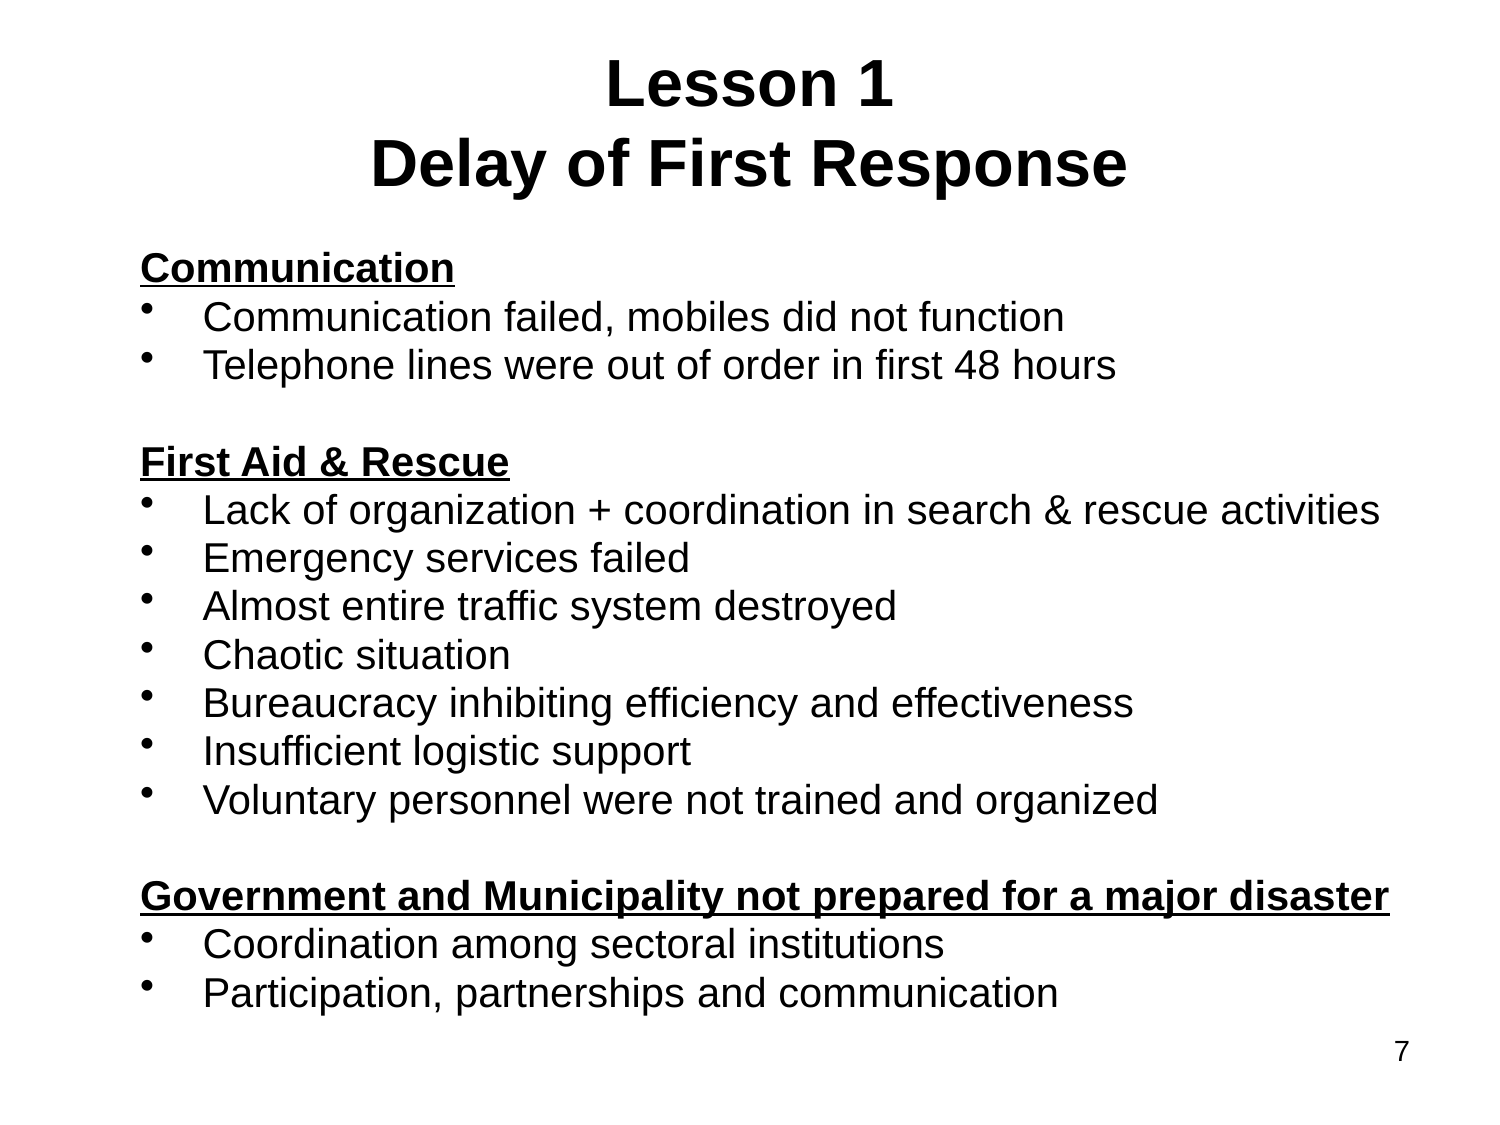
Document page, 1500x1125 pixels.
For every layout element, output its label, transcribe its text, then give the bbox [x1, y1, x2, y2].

list Communication Communication failed, mobiles did not function Telephone lines were out of order in first 48 hours First Aid & Rescue Lack of organization + coordination in search & rescue activities Emergency services failed Almost entire traffic system destroyed Chaotic situation Bureaucracy inhibiting efficiency and effectiveness Insufficient logistic support Voluntary personnel were not trained and organized Government and Municipality not prepared for a major disaster Coordination among sectoral institutions Participation, partnerships and communication [124, 199, 1413, 1024]
slide_number 7 [1074, 1024, 1426, 1103]
title Lesson 1 Delay of First Response [74, 66, 1426, 255]
